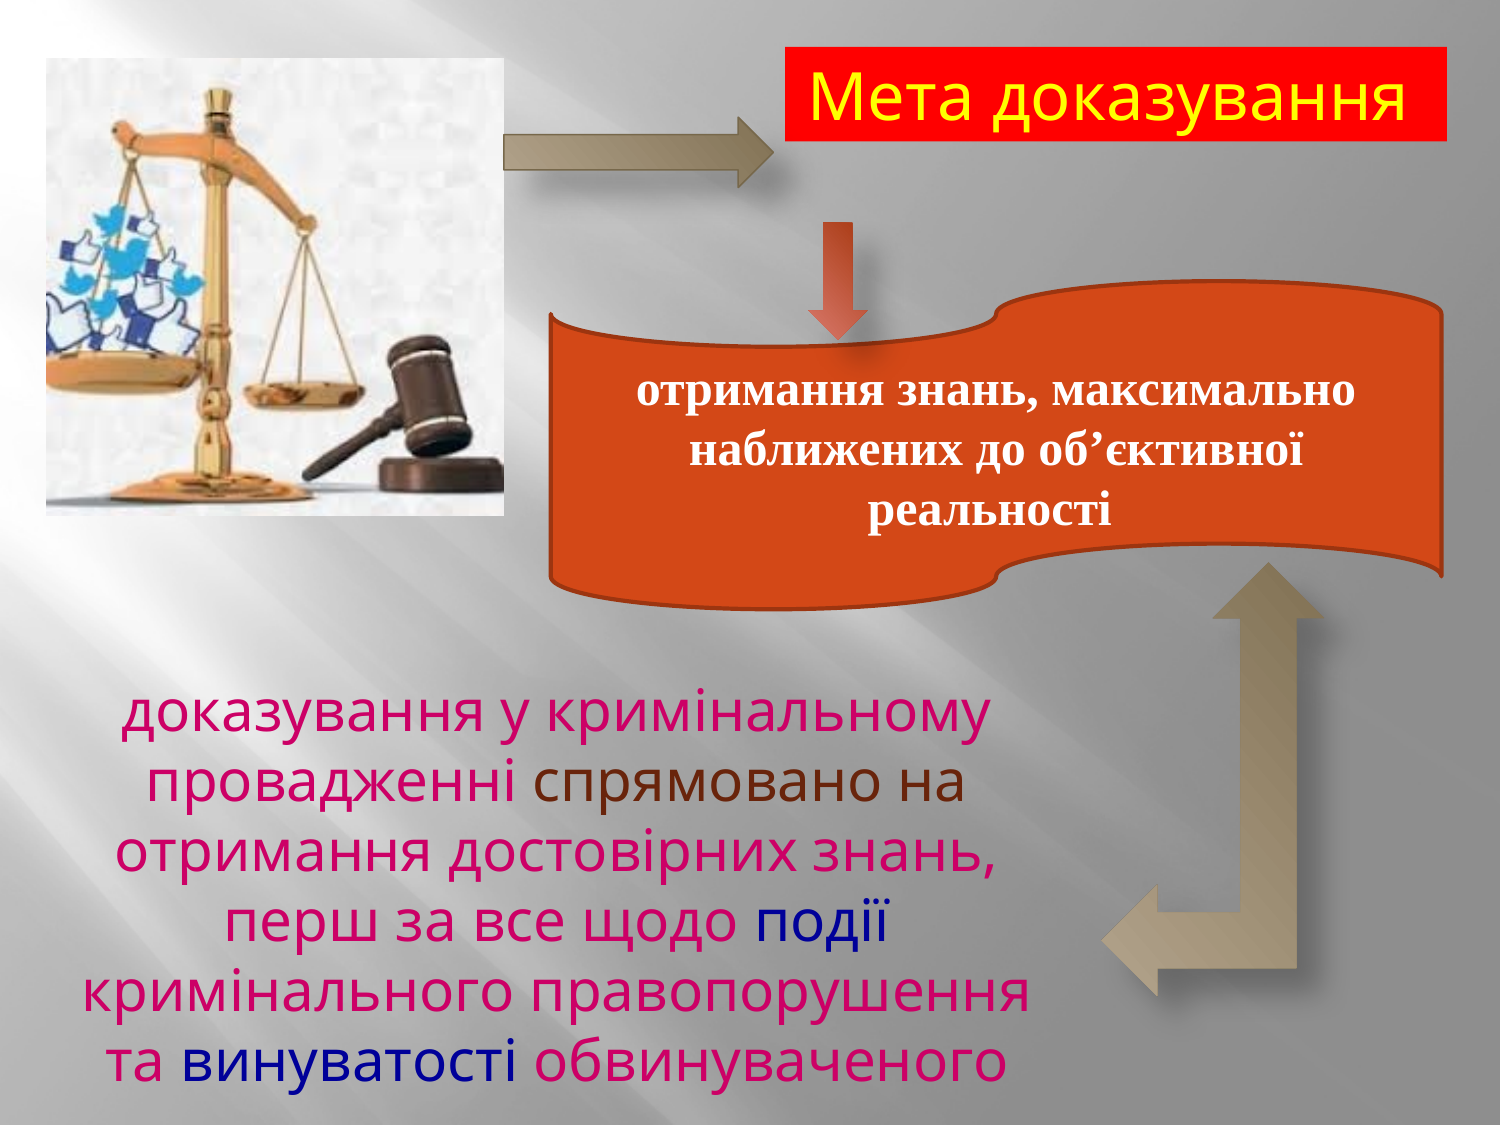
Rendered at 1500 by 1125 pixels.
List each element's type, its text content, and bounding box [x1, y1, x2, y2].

text_box [1101, 562, 1325, 997]
picture [46, 58, 505, 516]
text_box Мета доказування [785, 46, 1447, 142]
text_box [808, 222, 868, 340]
text_box доказування у кримінальному провадженні спрямовано на отримання достовірних знань, перш за все щодо події кримінального правопорушення та винуватості обвинуваченого [35, 621, 1079, 1101]
text_box [547, 116, 774, 189]
text_box отримання знань, максимально наближених до об’єктивної реальності [548, 279, 1444, 612]
